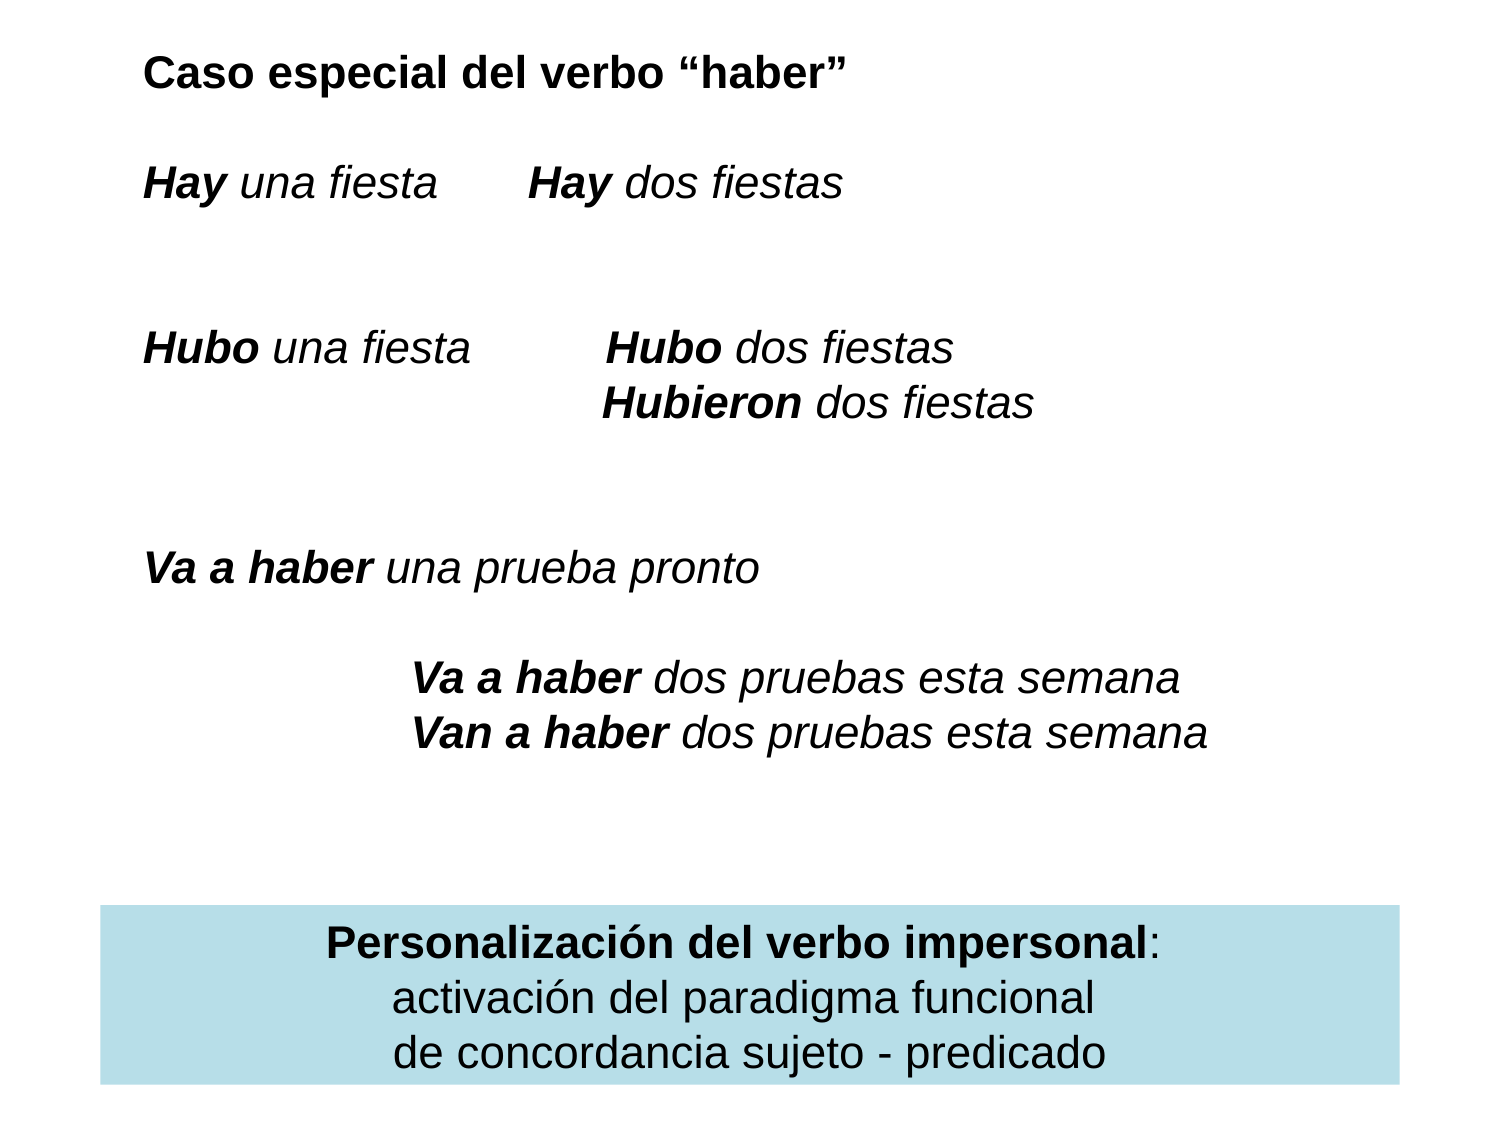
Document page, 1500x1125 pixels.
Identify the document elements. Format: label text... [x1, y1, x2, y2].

text_box Caso especial del verbo “haber” Hay una fiesta Hay dos fiestas Hubo una fiesta Hubo dos fiestas Hubieron dos fiestas Va a haber una prueba pronto Va a haber dos pruebas esta semana Van a haber dos pruebas esta semana [53, 35, 1459, 875]
text_box Personalización del verbo impersonal: activación del paradigma funcional de concordancia sujeto - predicado [100, 905, 1400, 1085]
